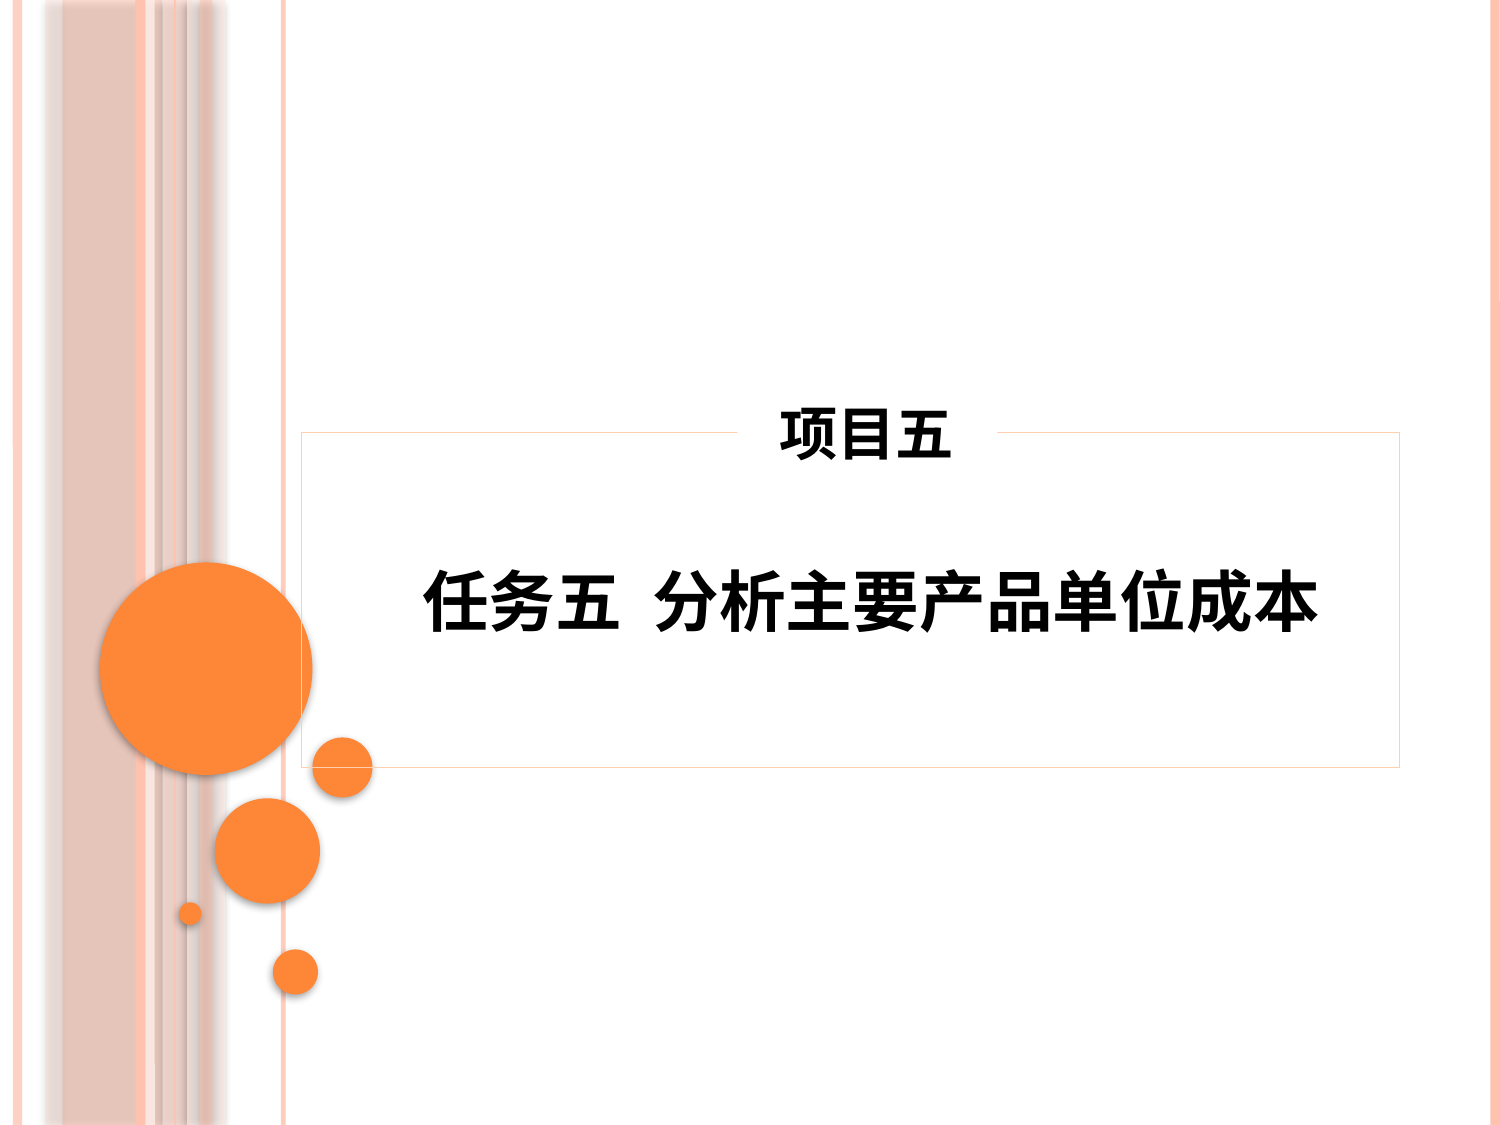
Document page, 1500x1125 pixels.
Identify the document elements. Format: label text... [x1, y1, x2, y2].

text_box 项目五 [737, 389, 998, 475]
text_box 任务五 分析主要产品单位成本 [301, 432, 1400, 768]
